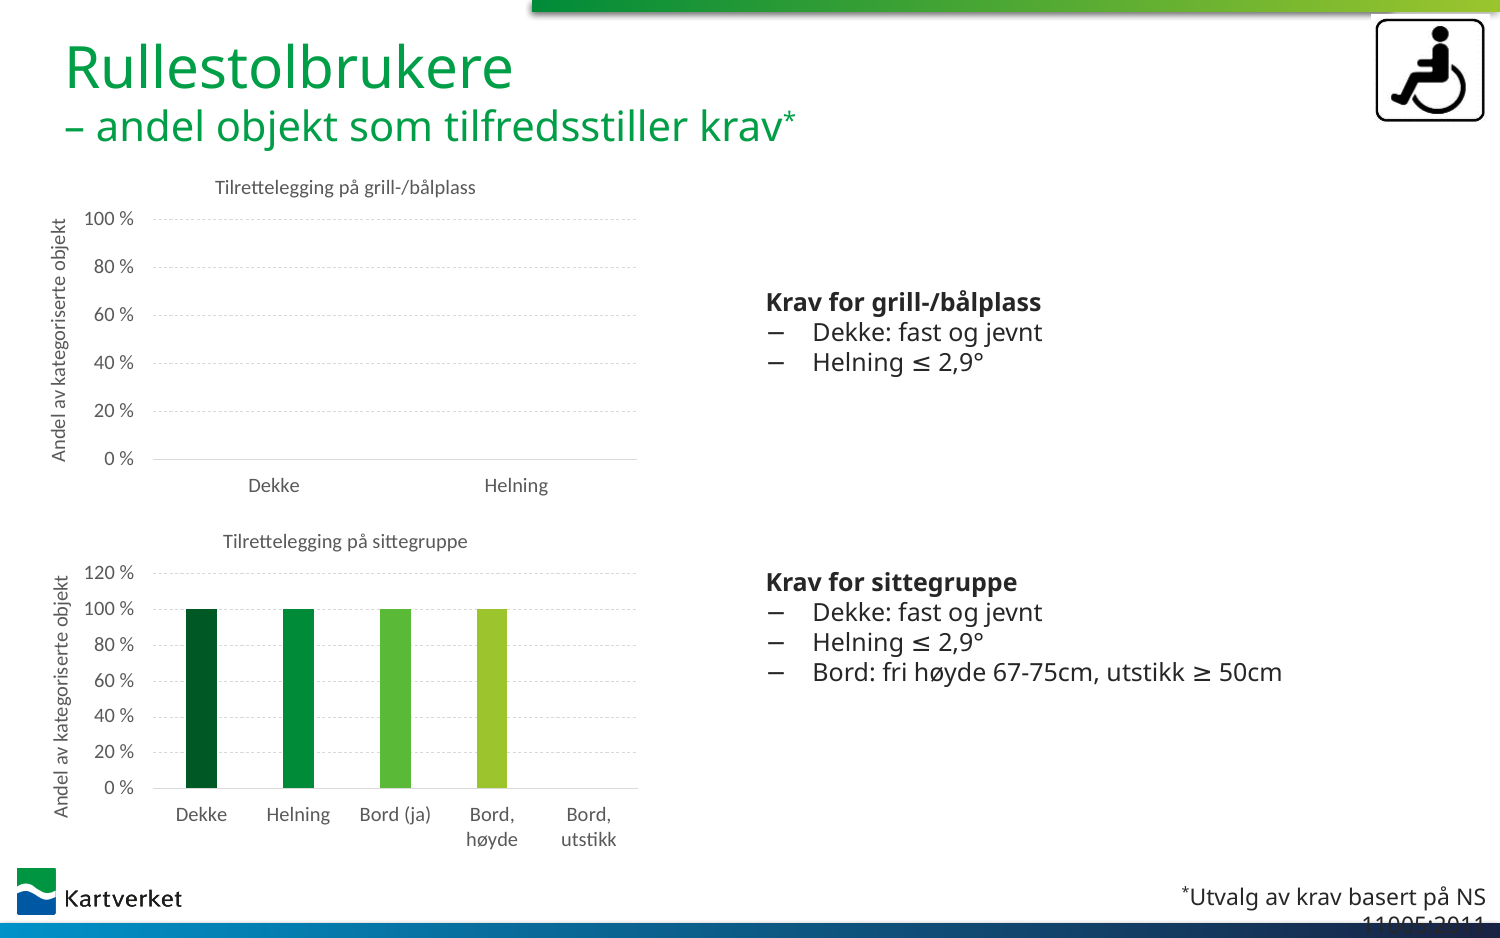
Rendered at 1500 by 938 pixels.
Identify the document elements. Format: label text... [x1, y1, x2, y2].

picture [41, 520, 650, 859]
text_box Rullestolbrukere – andel objekt som tilfredsstiller krav* [49, 14, 1431, 158]
text_box Krav for sittegruppe Dekke: fast og jevnt Helning ≤ 2,9° Bord: fri høyde 67-75cm, utstikk ≥ 50cm [750, 559, 1500, 694]
text_box Krav for grill-/bålplass Dekke: fast og jevnt Helning ≤ 2,9° [750, 279, 1452, 384]
picture [41, 166, 650, 505]
picture [1371, 13, 1491, 127]
text_box *Utvalg av krav basert på NS 11005:2011 [1068, 873, 1500, 938]
